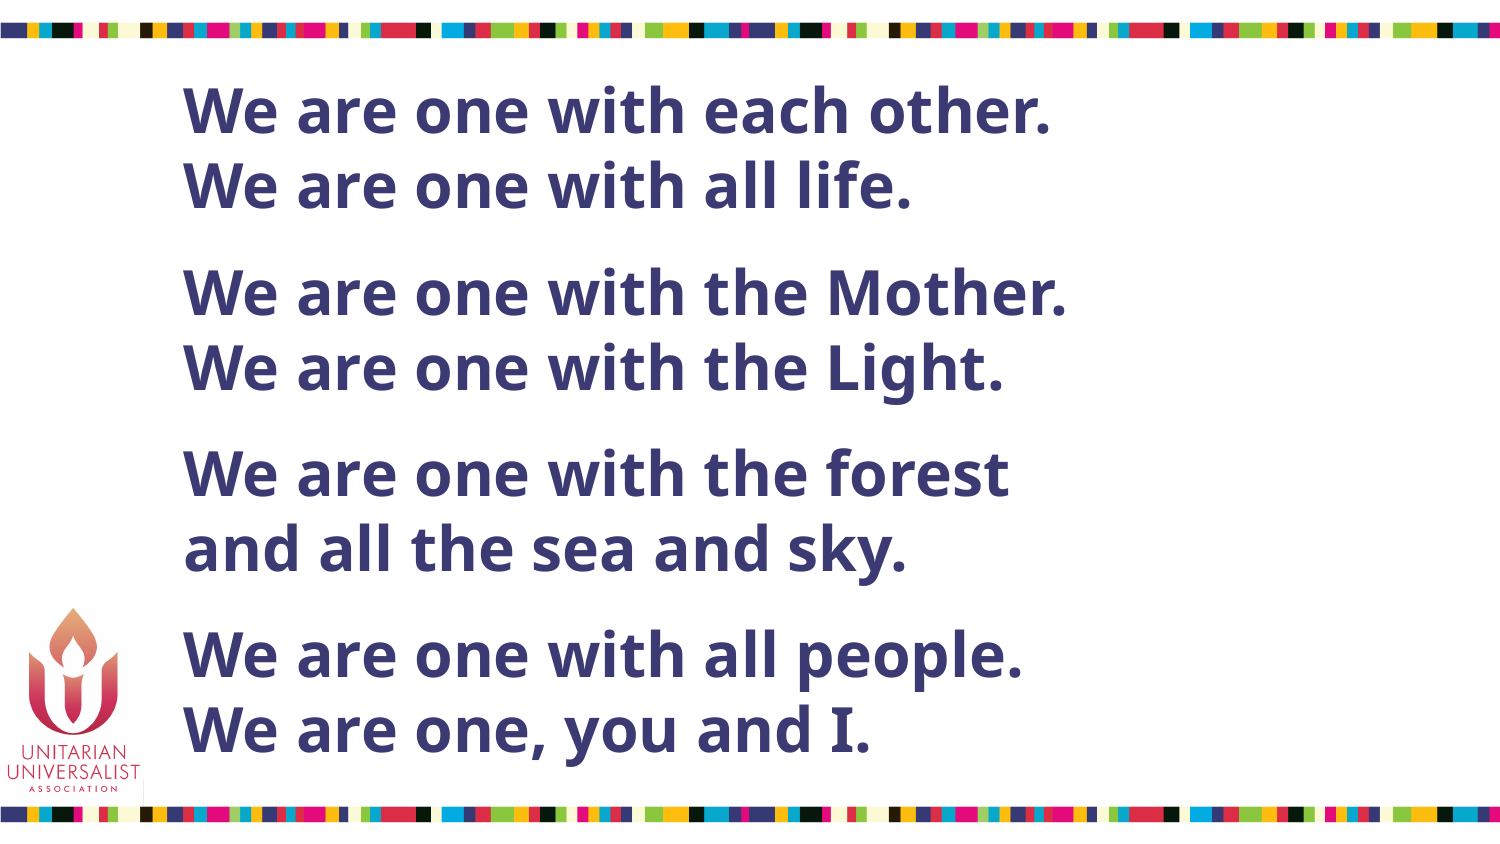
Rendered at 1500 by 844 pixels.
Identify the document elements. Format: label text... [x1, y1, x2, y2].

picture [0, 600, 1500, 824]
picture [0, 22, 1500, 40]
text_box We are one with each other. We are one with all life. We are one with the Mother. We are one with the Light. We are one with the forest and all the sea and sky. We are one with all people. We are one, you and I. [168, 56, 1421, 780]
